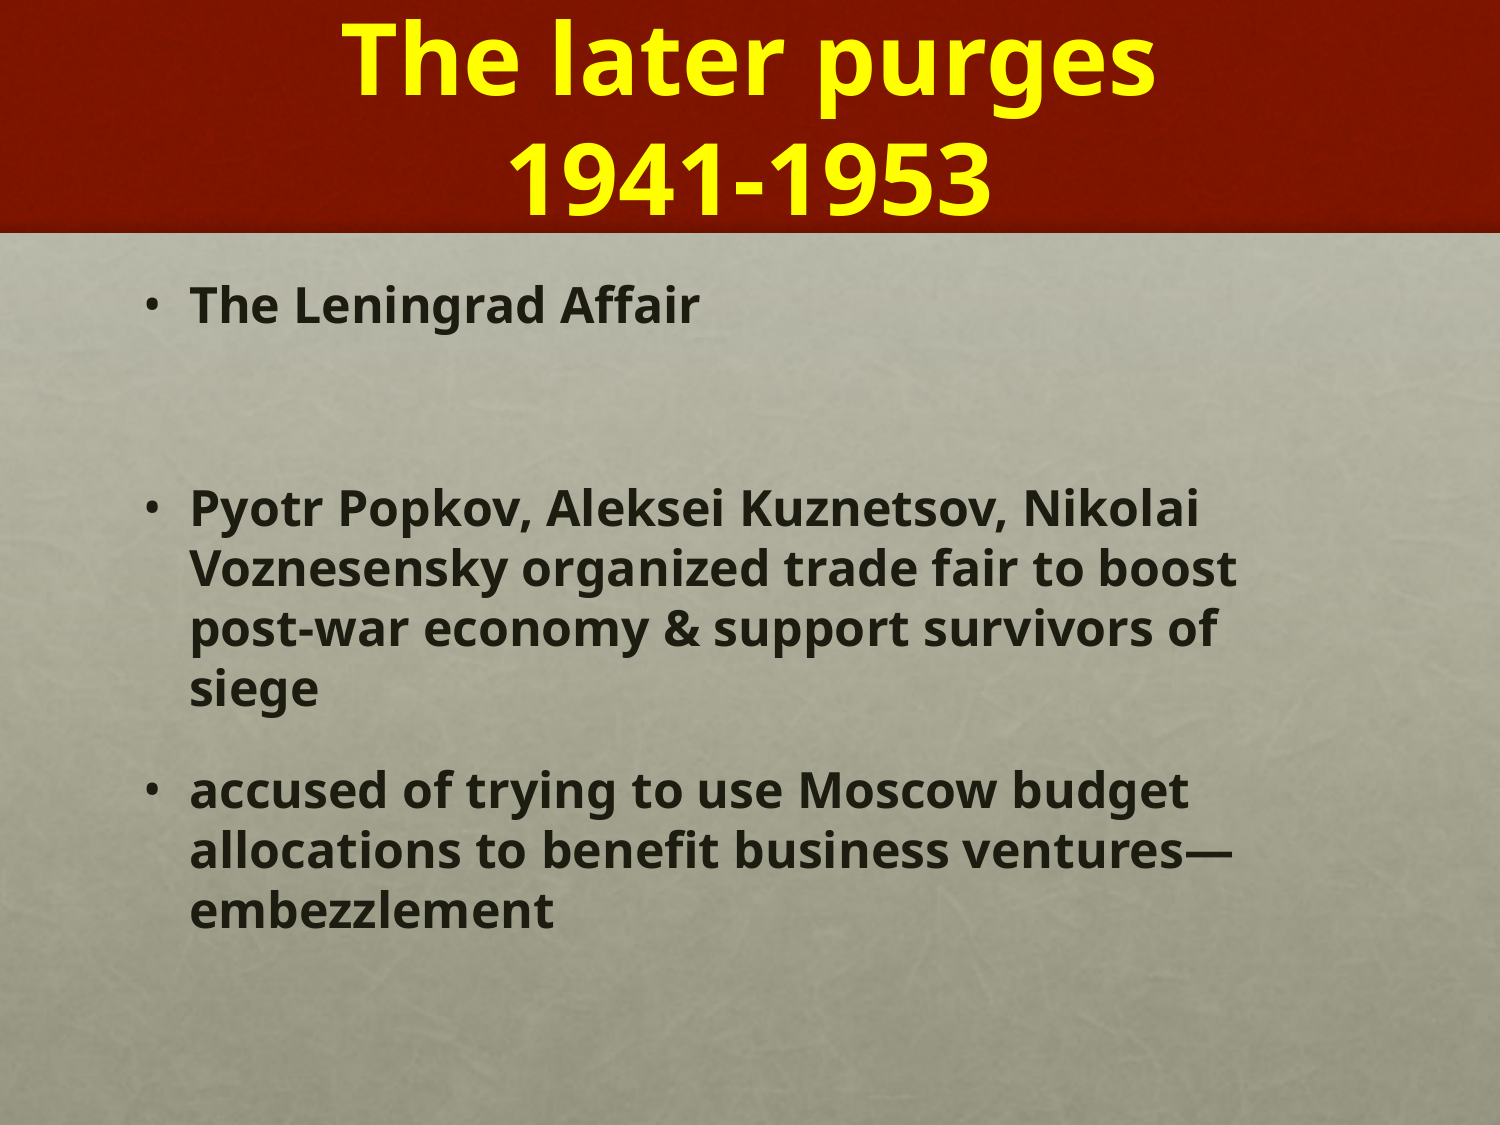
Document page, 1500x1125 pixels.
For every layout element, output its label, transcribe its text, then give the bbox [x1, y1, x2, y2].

title The later purges 1941-1953 [127, 10, 1372, 221]
picture [0, 214, 1500, 1125]
list The Leningrad Affair Pyotr Popkov, Aleksei Kuznetsov, Nikolai Voznesensky organized trade fair to boost post-war economy & support survivors of siege accused of trying to use Moscow budget allocations to benefit business ventures—embezzlement [127, 265, 1372, 1125]
